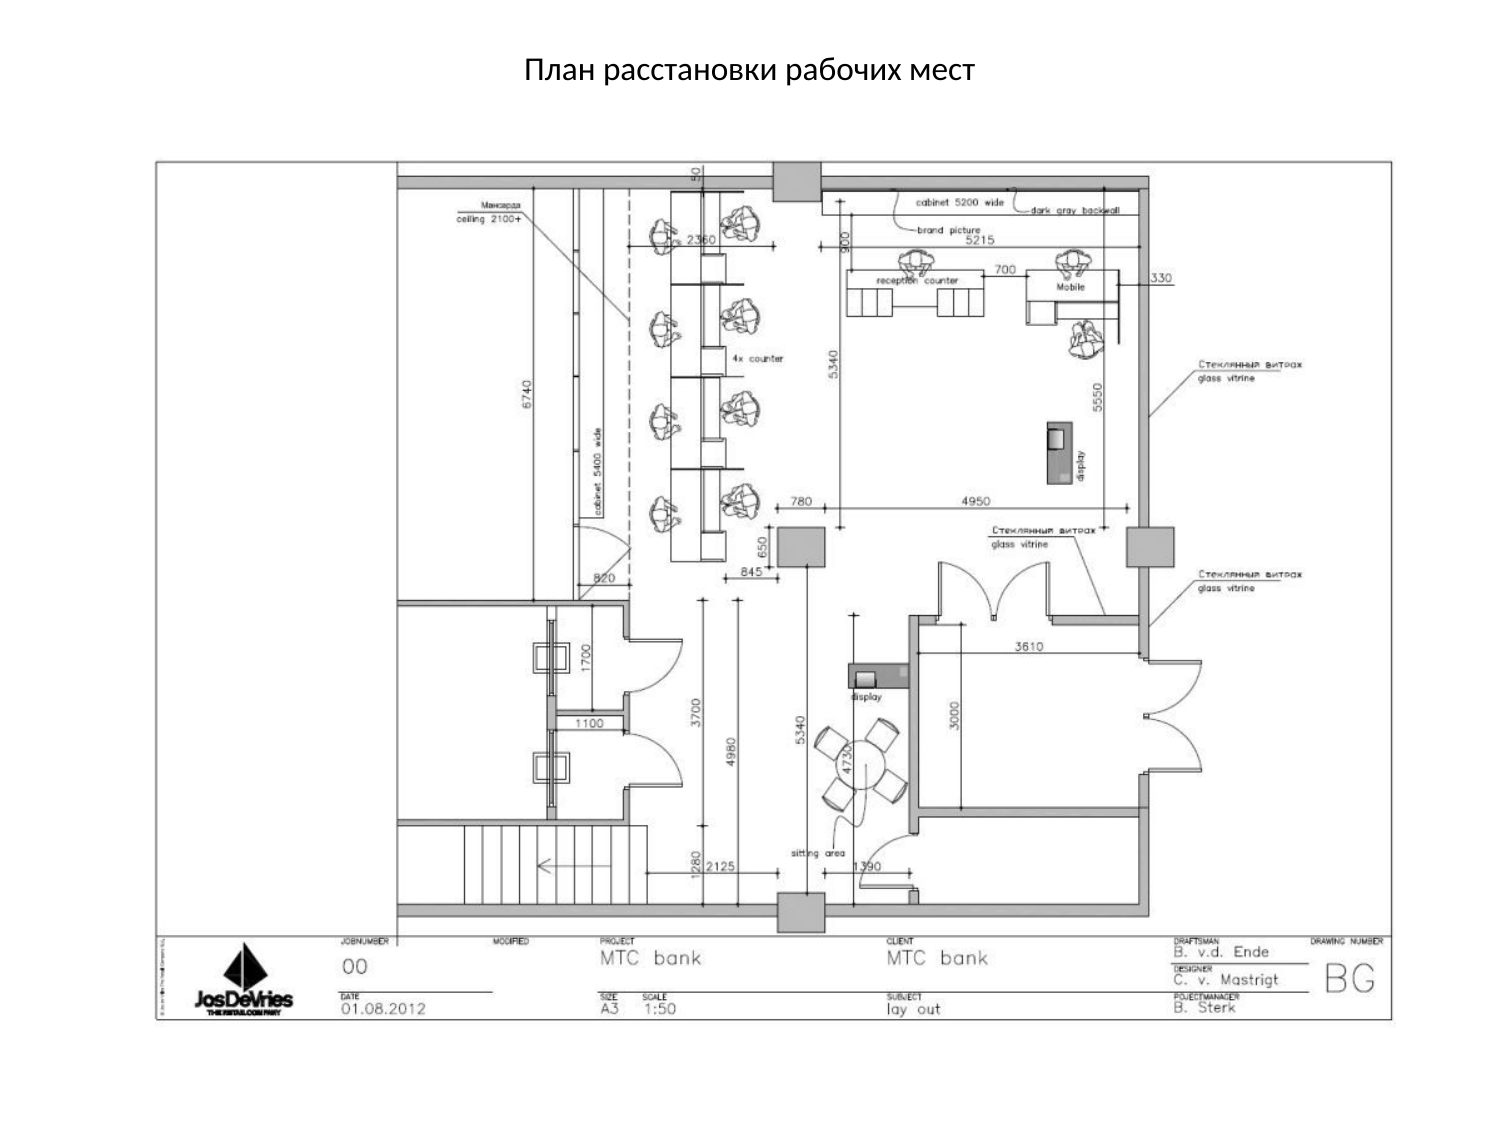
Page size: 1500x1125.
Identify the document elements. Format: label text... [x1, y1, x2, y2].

picture [135, 136, 1416, 1043]
title План расстановки рабочих мест [75, 45, 1425, 90]
